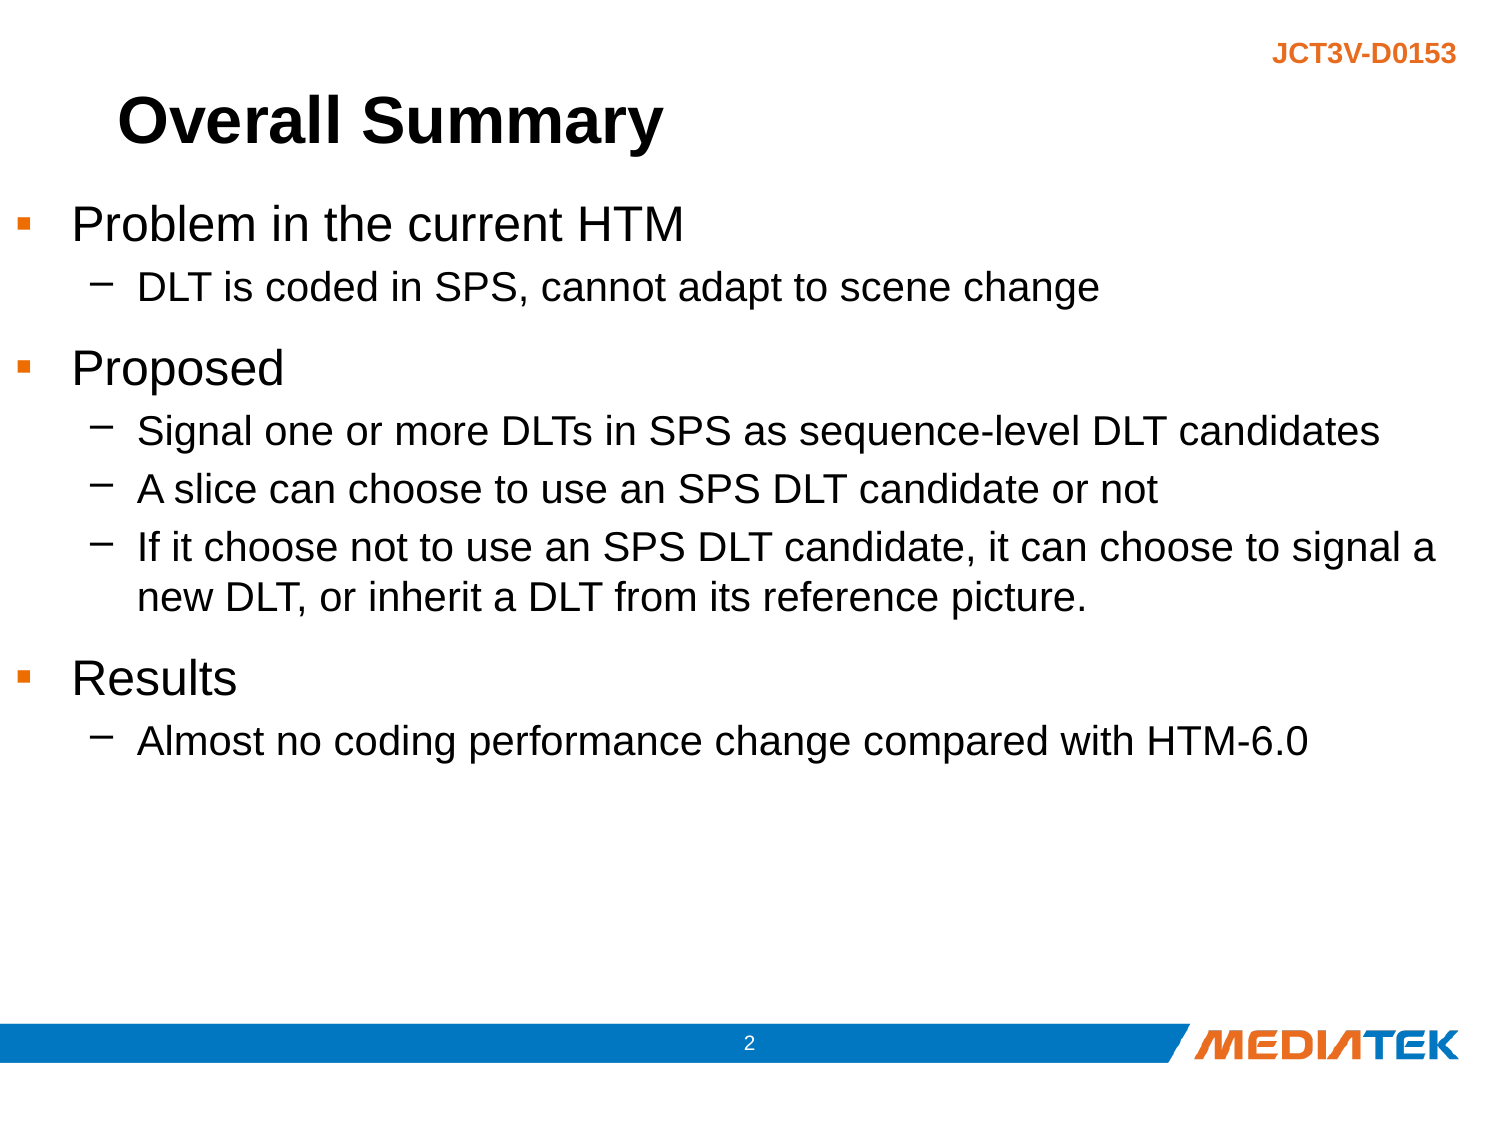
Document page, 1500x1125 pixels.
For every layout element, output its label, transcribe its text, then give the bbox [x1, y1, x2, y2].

picture [789, 1023, 1459, 1063]
picture [0, 1023, 711, 1063]
slide_number 1 [711, 1022, 789, 1090]
list Problem in the current HTM DLT is coded in SPS, cannot adapt to scene change Proposed Signal one or more DLTs in SPS as sequence-level DLT candidates A slice can choose to use an SPS DLT candidate or not If it choose not to use an SPS DLT candidate, it can choose to signal a new DLT, or inherit a DLT from its reference picture. Results Almost no coding performance change compared with HTM-6.0 [0, 184, 1459, 998]
title Overall Summary [101, 62, 1425, 172]
